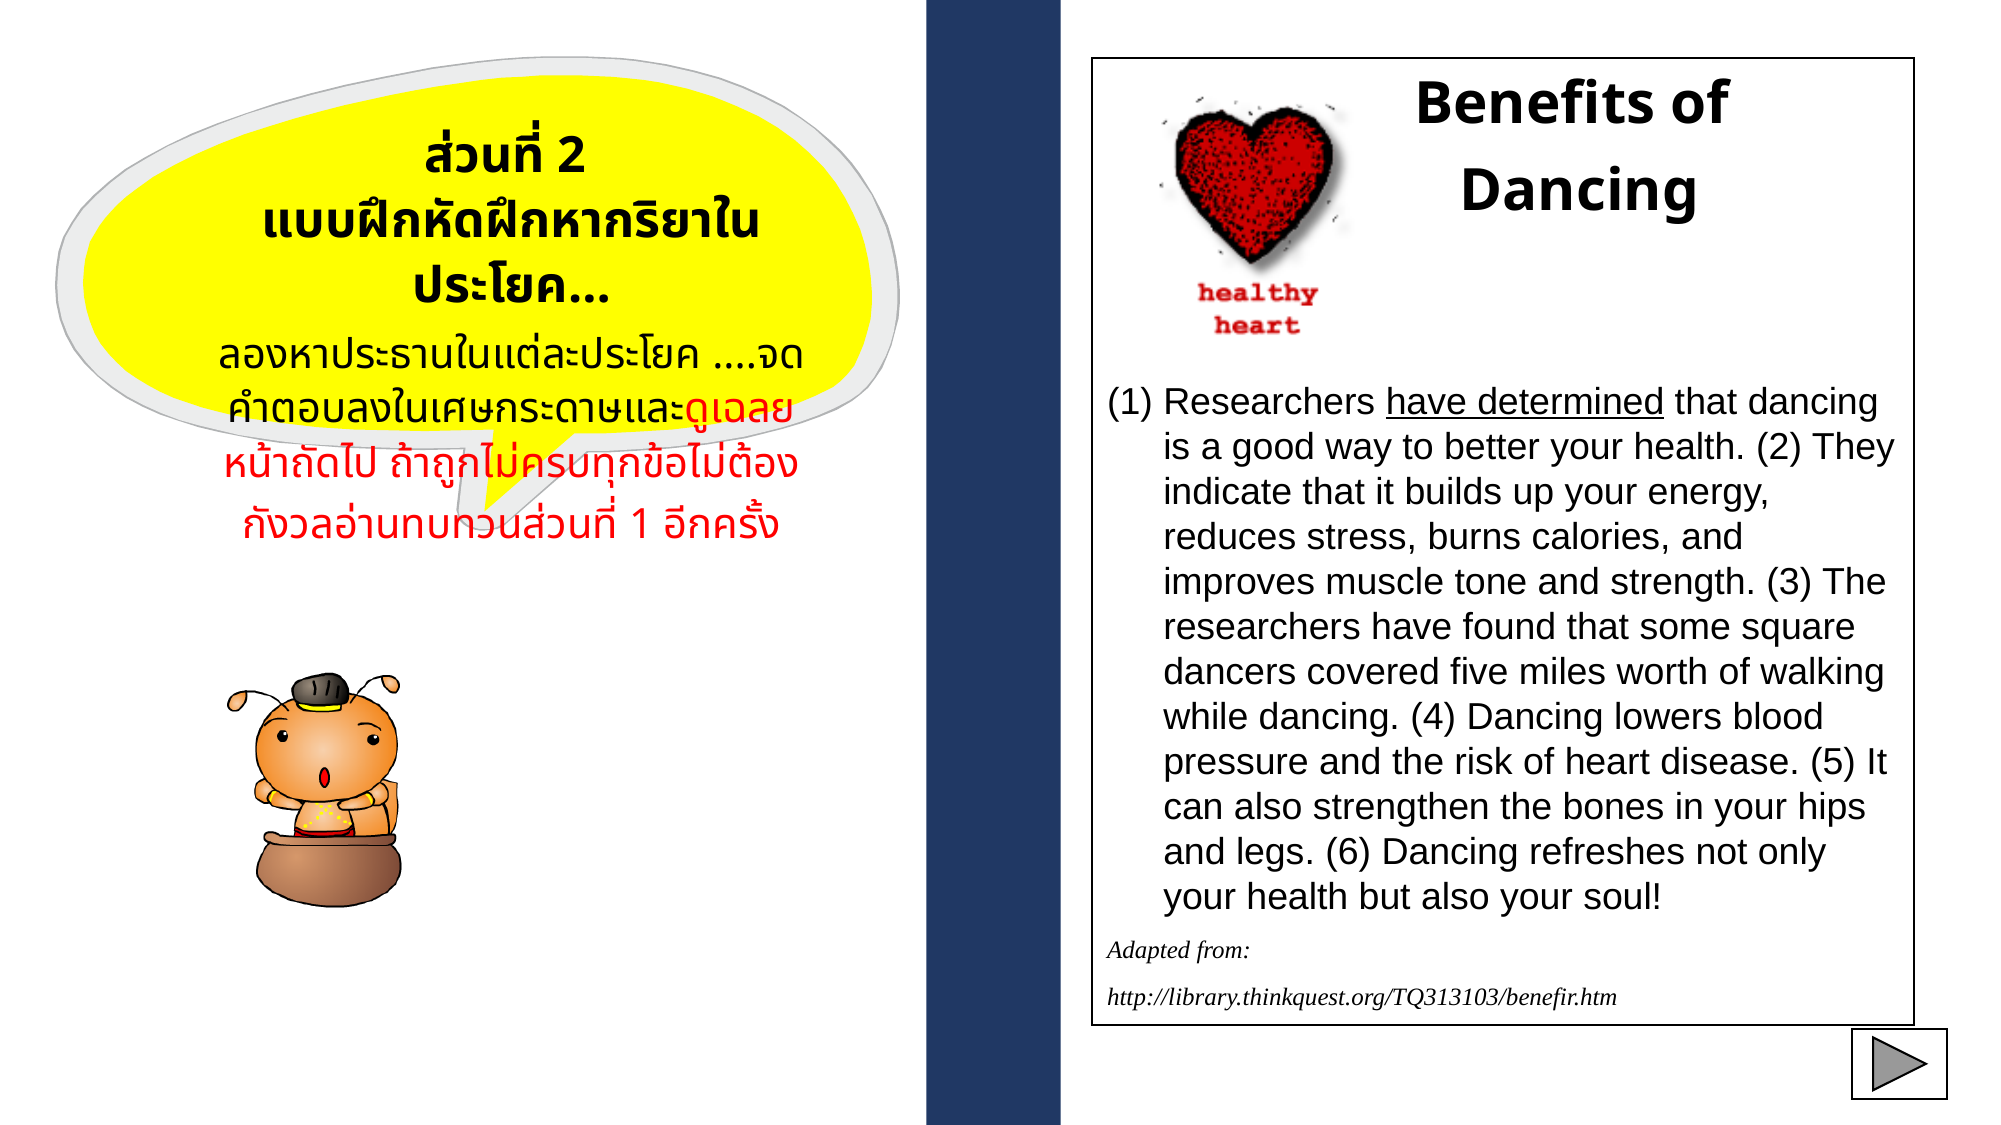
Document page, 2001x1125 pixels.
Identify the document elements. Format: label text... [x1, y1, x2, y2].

text_box [925, 0, 1062, 1125]
text_box [1851, 1028, 1948, 1100]
table_header ส่วนที่ 2 แบบฝึกหัดฝึกหากริยาในประโยค… ลองหาประธานในแต่ละประโยค ....จดคำตอบลงในเศษกระดาษและดูเฉลยหน้าถัดไป ถ้าถูกไม่ครบทุกข้อไม่ต้องกังวลอ่านทบทวนส่วนที่ 1 อีกครั้ง [193, 531, 831, 564]
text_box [54, 56, 900, 531]
picture [1140, 92, 1395, 355]
picture [193, 640, 459, 933]
text_box Benefits of Dancing Researchers have determined that dancing is a good way to better your health. (2) They indicate that it builds up your energy, reduces stress, burns calories, and improves muscle tone and strength. (3) The researchers have found that some square dancers covered five miles worth of walking while dancing. (4) Dancing lowers blood pressure and the risk of heart disease. (5) It can also strengthen the bones in your hips and legs. (6) Dancing refreshes not only your health but also your soul! Adapted from: http://library.thinkquest.org/TQ313103/benefir.htm [1092, 57, 1914, 1026]
